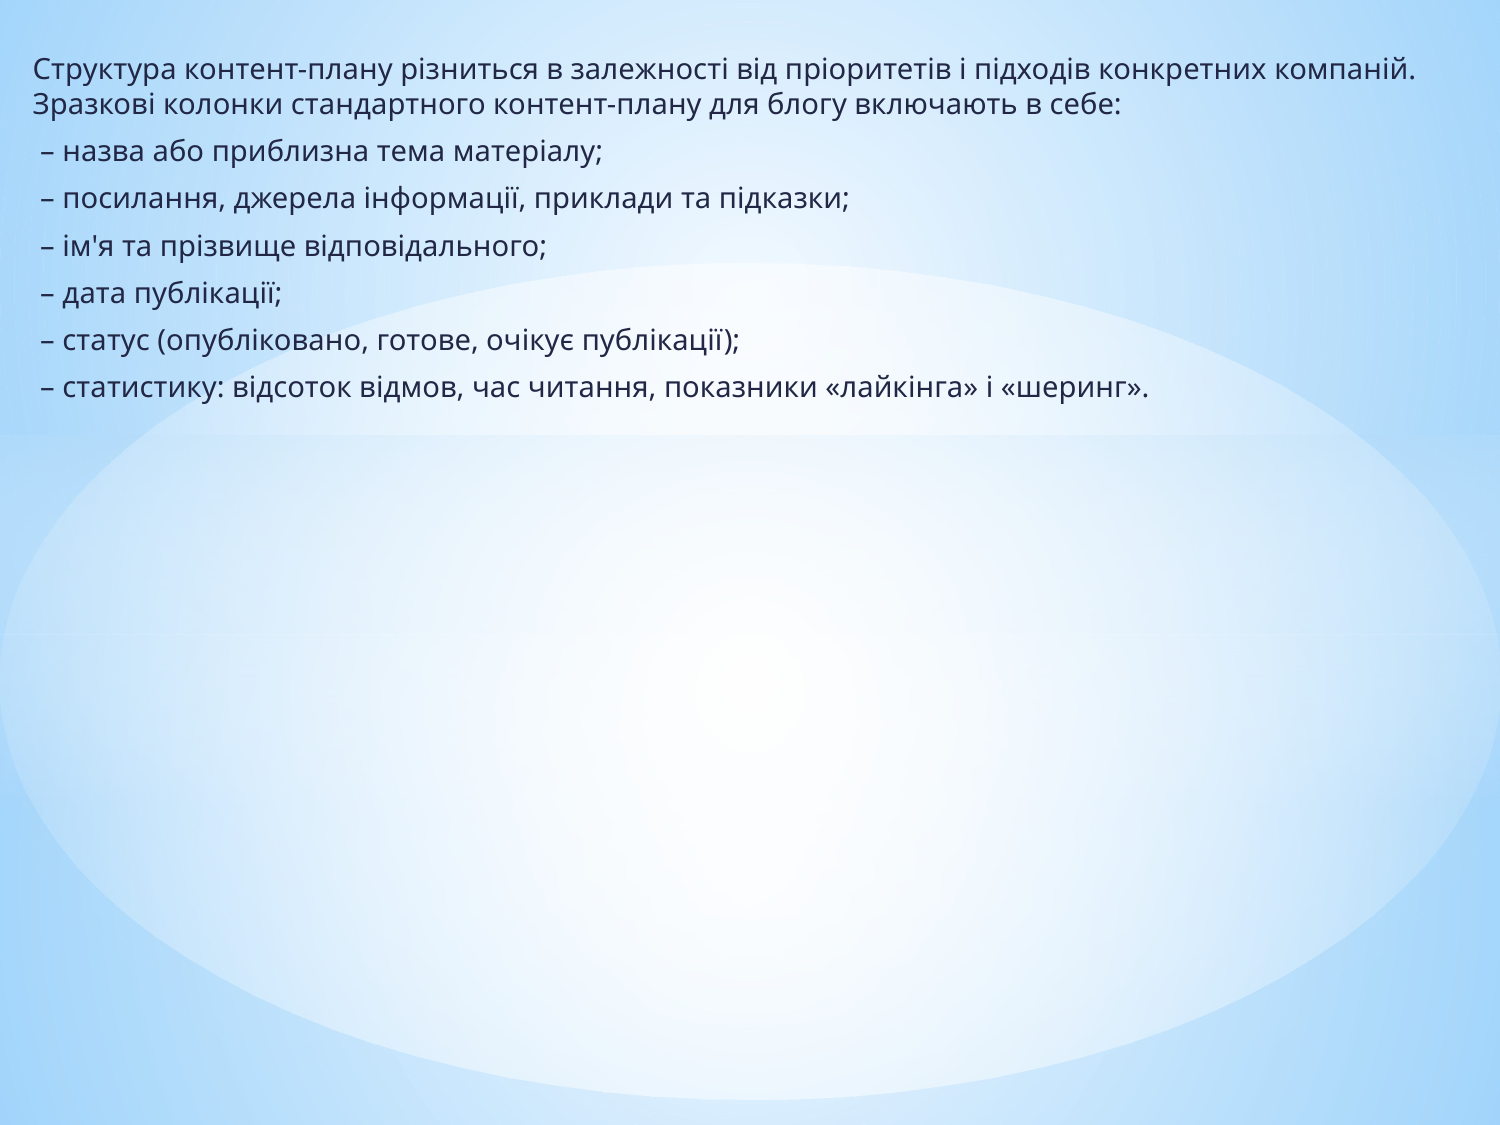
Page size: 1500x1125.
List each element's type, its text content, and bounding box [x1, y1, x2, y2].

subtitle Структура контент-плану різниться в залежності від пріоритетів і підходів конкретних компаній. Зразкові колонки стандартного контент-плану для блогу включають в себе: – назва або приблизна тема матеріалу; – посилання, джерела інформації, приклади та підказки; – ім'я та прізвище відповідального; – дата публікації; – статус (опубліковано, готове, очікує публікації); – статистику: відсоток відмов, час читання, показники «лайкінга» і «шеринг». [17, 42, 1447, 1083]
